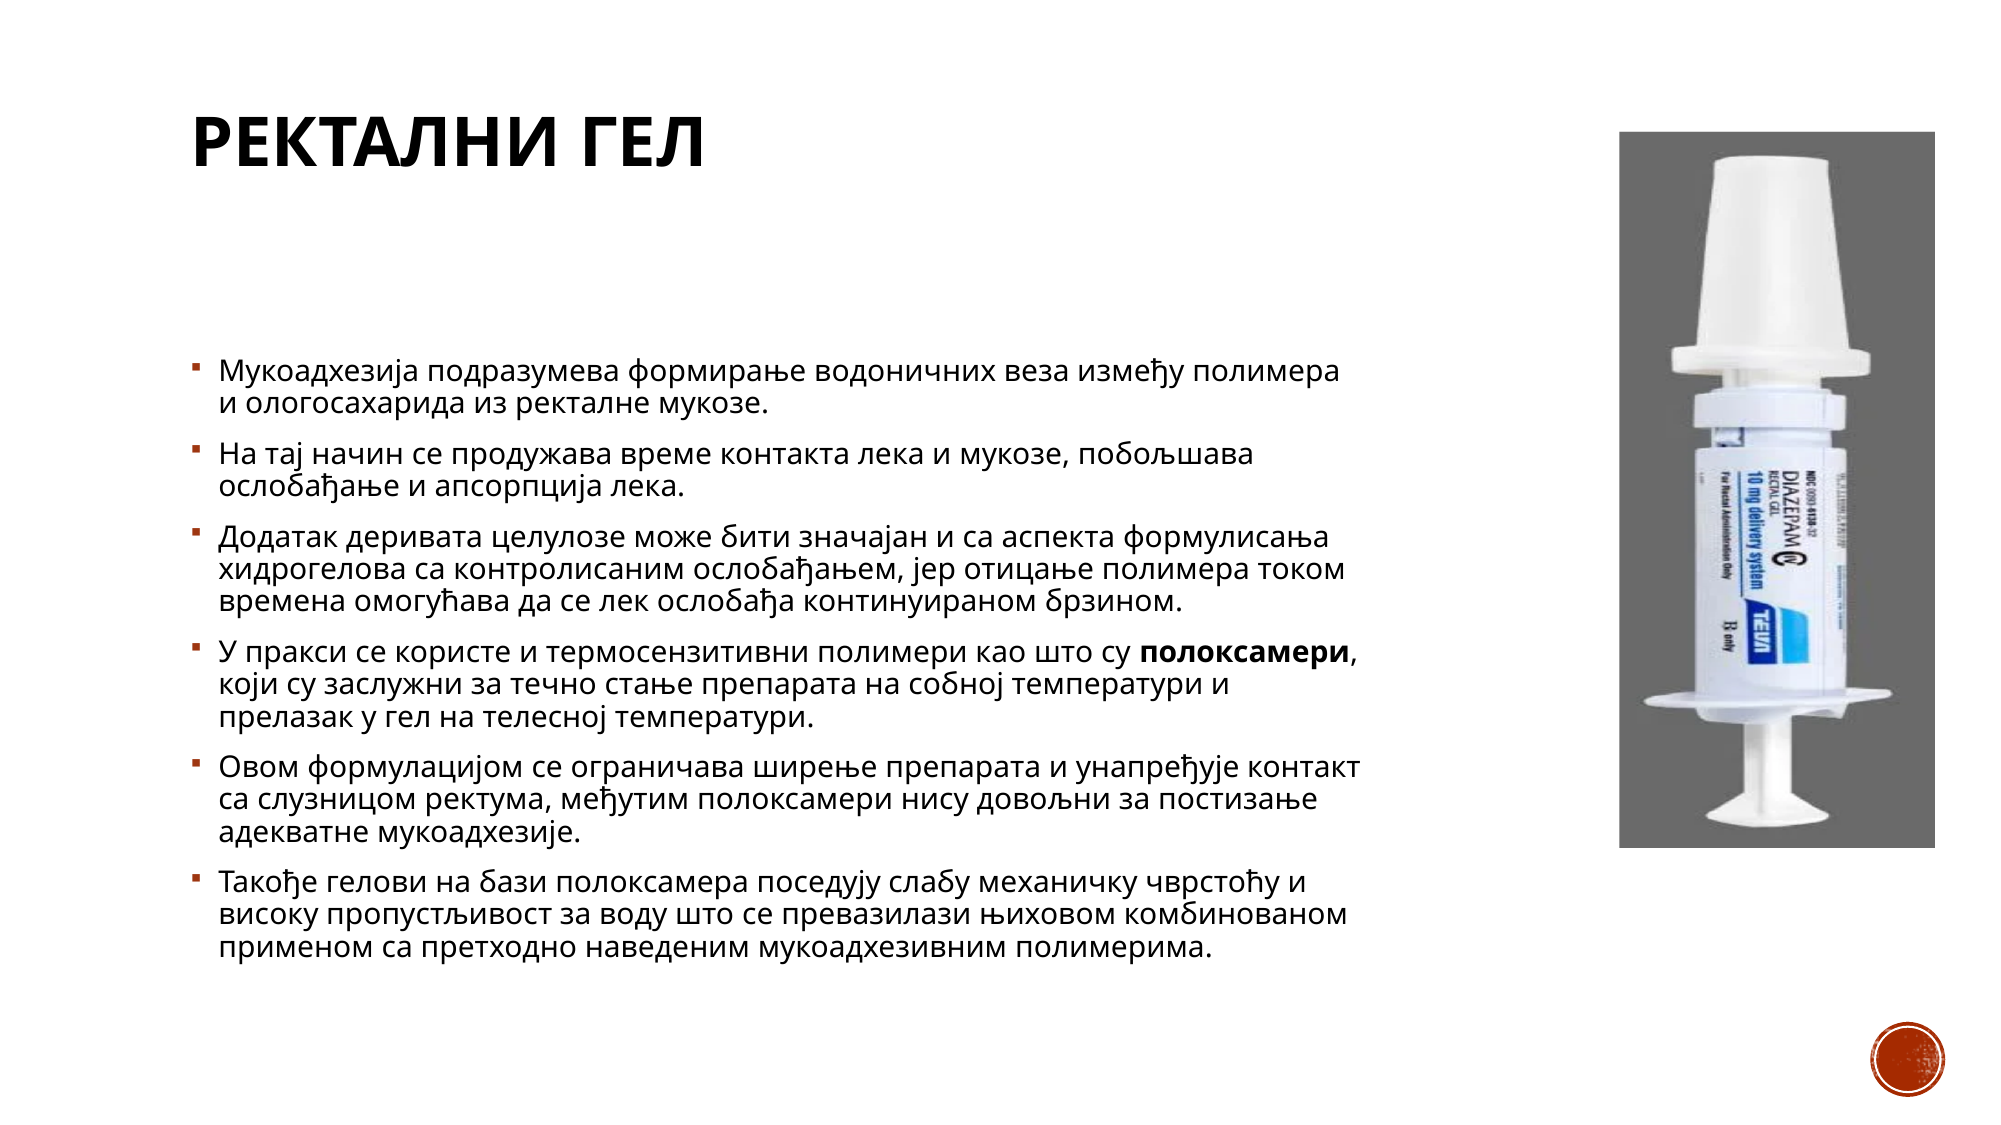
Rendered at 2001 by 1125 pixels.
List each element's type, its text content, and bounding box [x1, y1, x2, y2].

title РекталнИ ГЕЛ [175, 79, 1826, 344]
picture [1422, 132, 2000, 848]
list Мукоадхезија подразумева формирање водоничних веза између полимера и ологосахарида из ректалне мукозе. На тај начин се продужава време контакта лека и мукозе, побољшава ослобађање и апсорпција лека. Додатак деривата целулозе може бити значајан и са аспекта формулисања хидрогелова са контролисаним ослобађањем, јер отицање полимера током времена омогућава да се лек ослобађа континуираном брзином. У пракси се користе и термосензитивни полимери као што су полоксамери, који су заслужни за течно стање препарата на собној температури и прелазак у гел на телесној температури. Овом формулацијом се ограничава ширење препарата и унапређује контакт са слузницом ректума, међутим полоксамери нису довољни за постизање адекватне мукоадхезије. Такође гелови на бази полоксамера поседују слабу механичку чврстоћу и високу пропустљивост за воду што се превазилази њиховом комбинованом применом са претходно наведеним мукоадхезивним полимерима. [175, 348, 1378, 1013]
